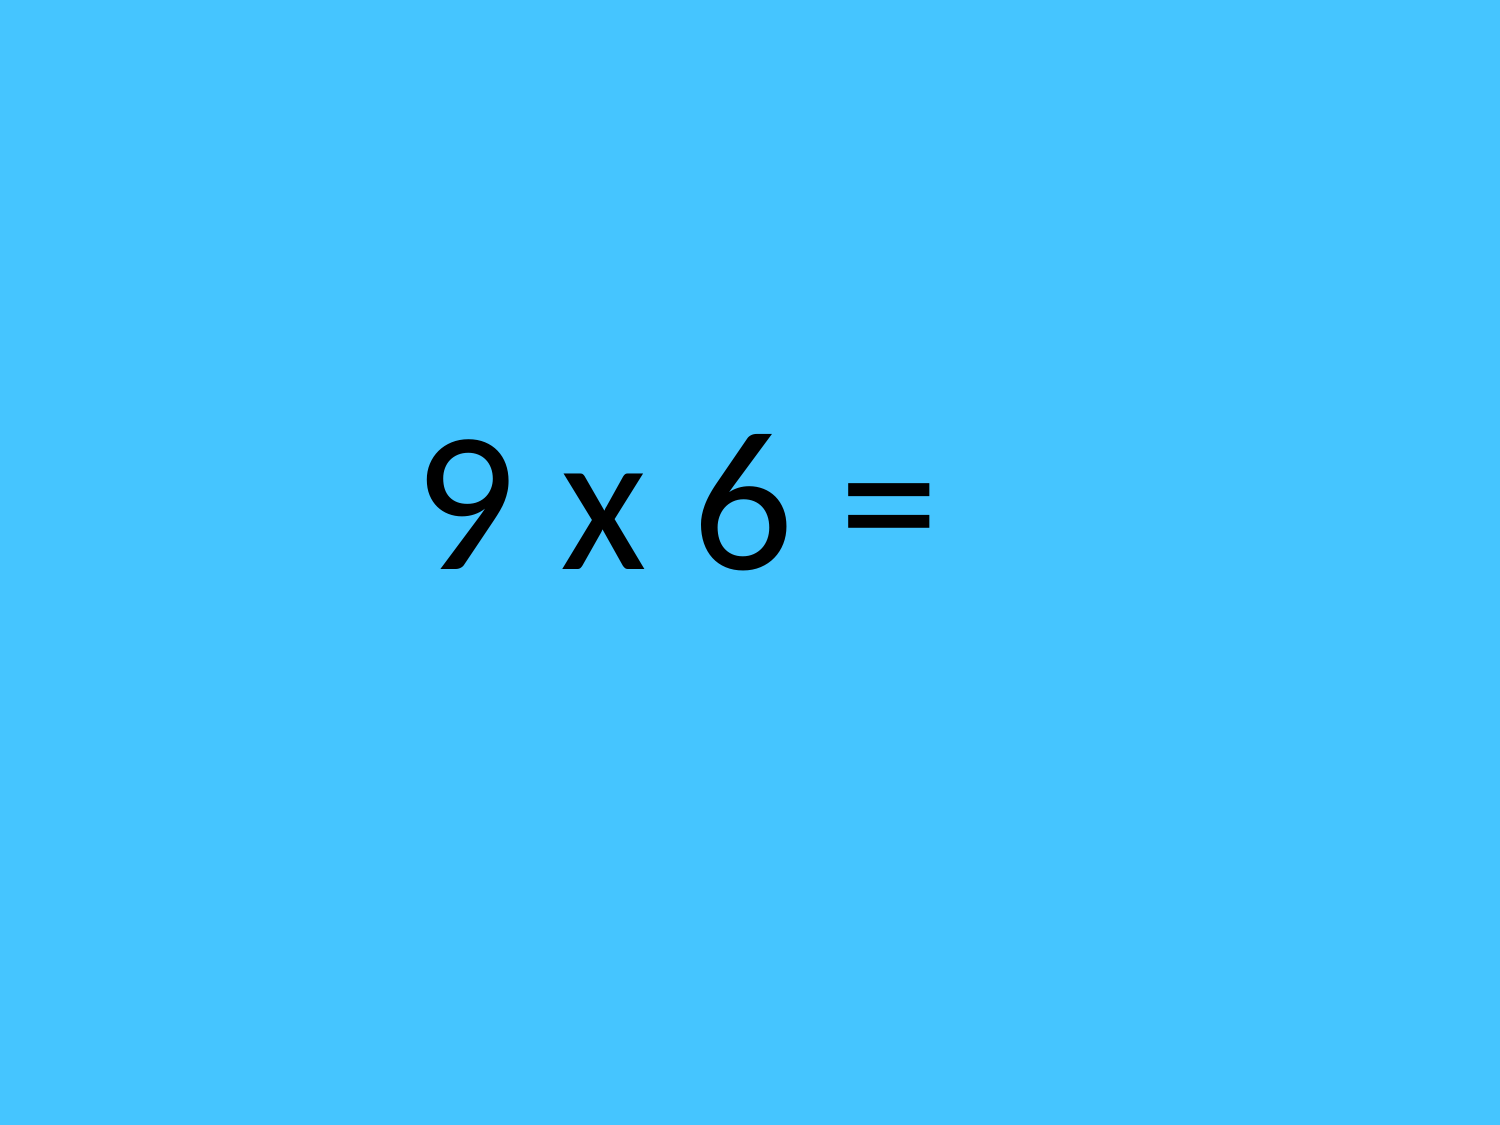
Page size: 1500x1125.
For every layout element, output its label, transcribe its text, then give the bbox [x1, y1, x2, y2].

text_box 9 x 6 = [399, 362, 1063, 618]
